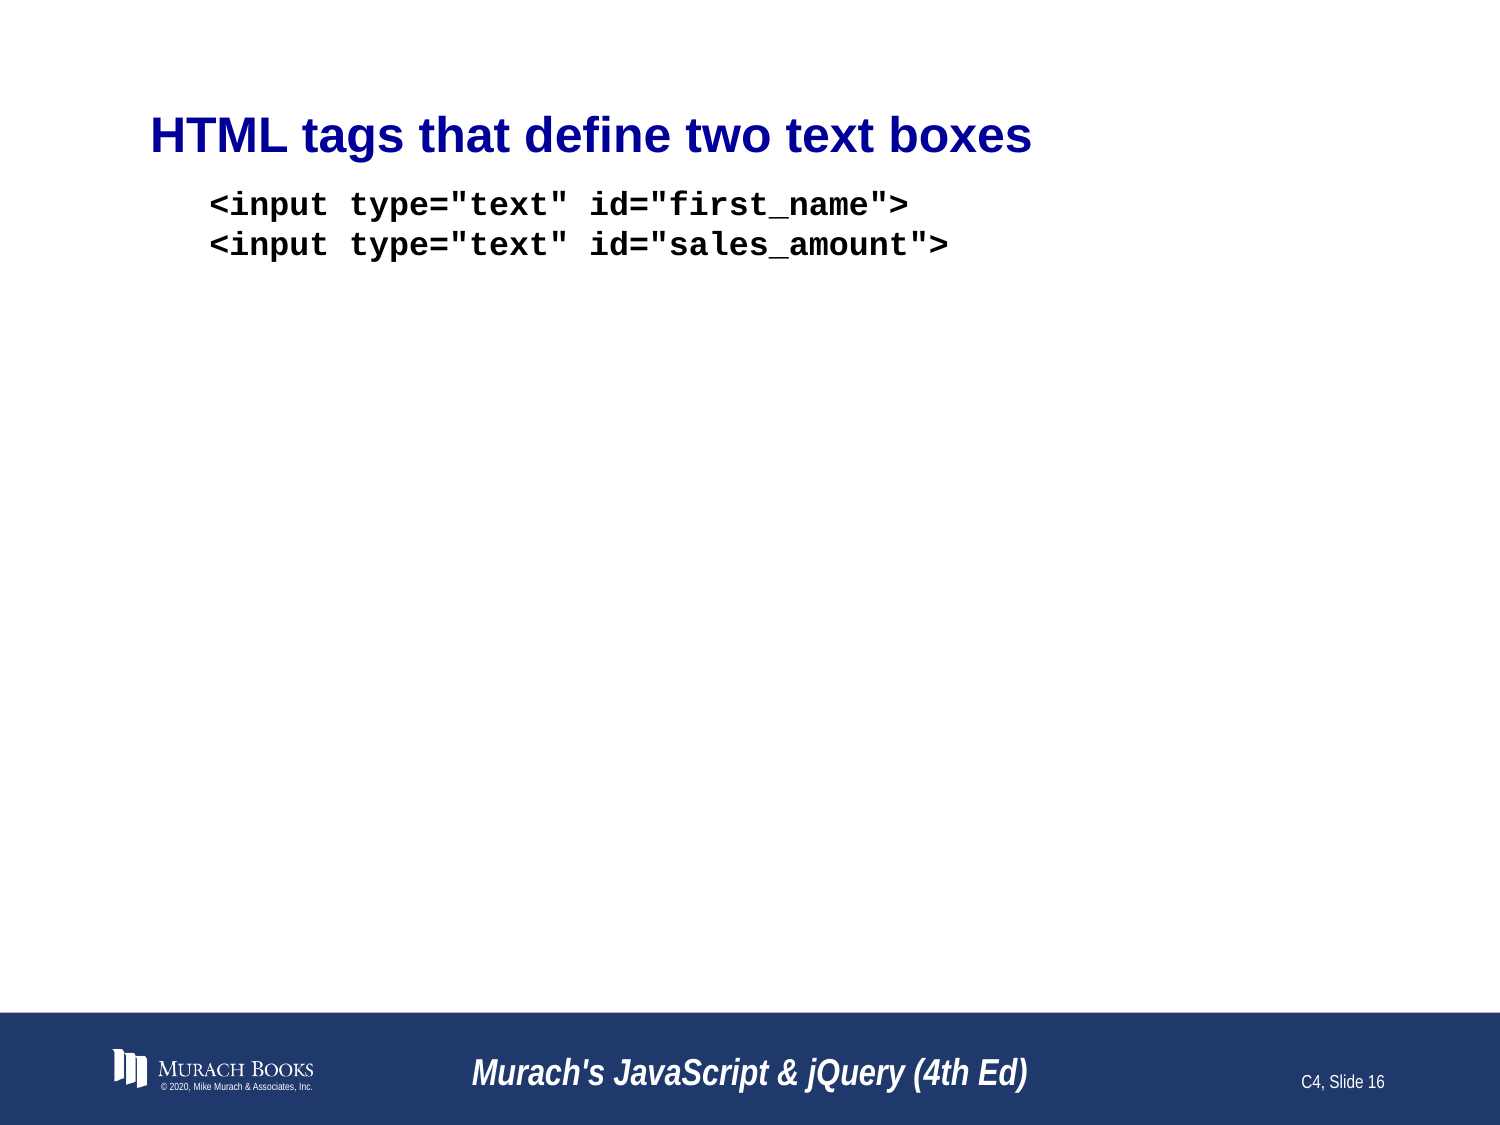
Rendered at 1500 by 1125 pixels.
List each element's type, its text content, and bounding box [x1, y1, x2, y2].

list <input type="text" id="first_name"> <input type="text" id="sales_amount"> [137, 174, 1350, 975]
title HTML tags that define two text boxes [150, 102, 1350, 164]
slide_number C4, Slide 16 [1087, 1025, 1400, 1100]
footer © 2020, Mike Murach & Associates, Inc. [12, 1025, 463, 1100]
slide_number Murach's JavaScript & jQuery (4th Ed) [463, 1025, 1050, 1100]
